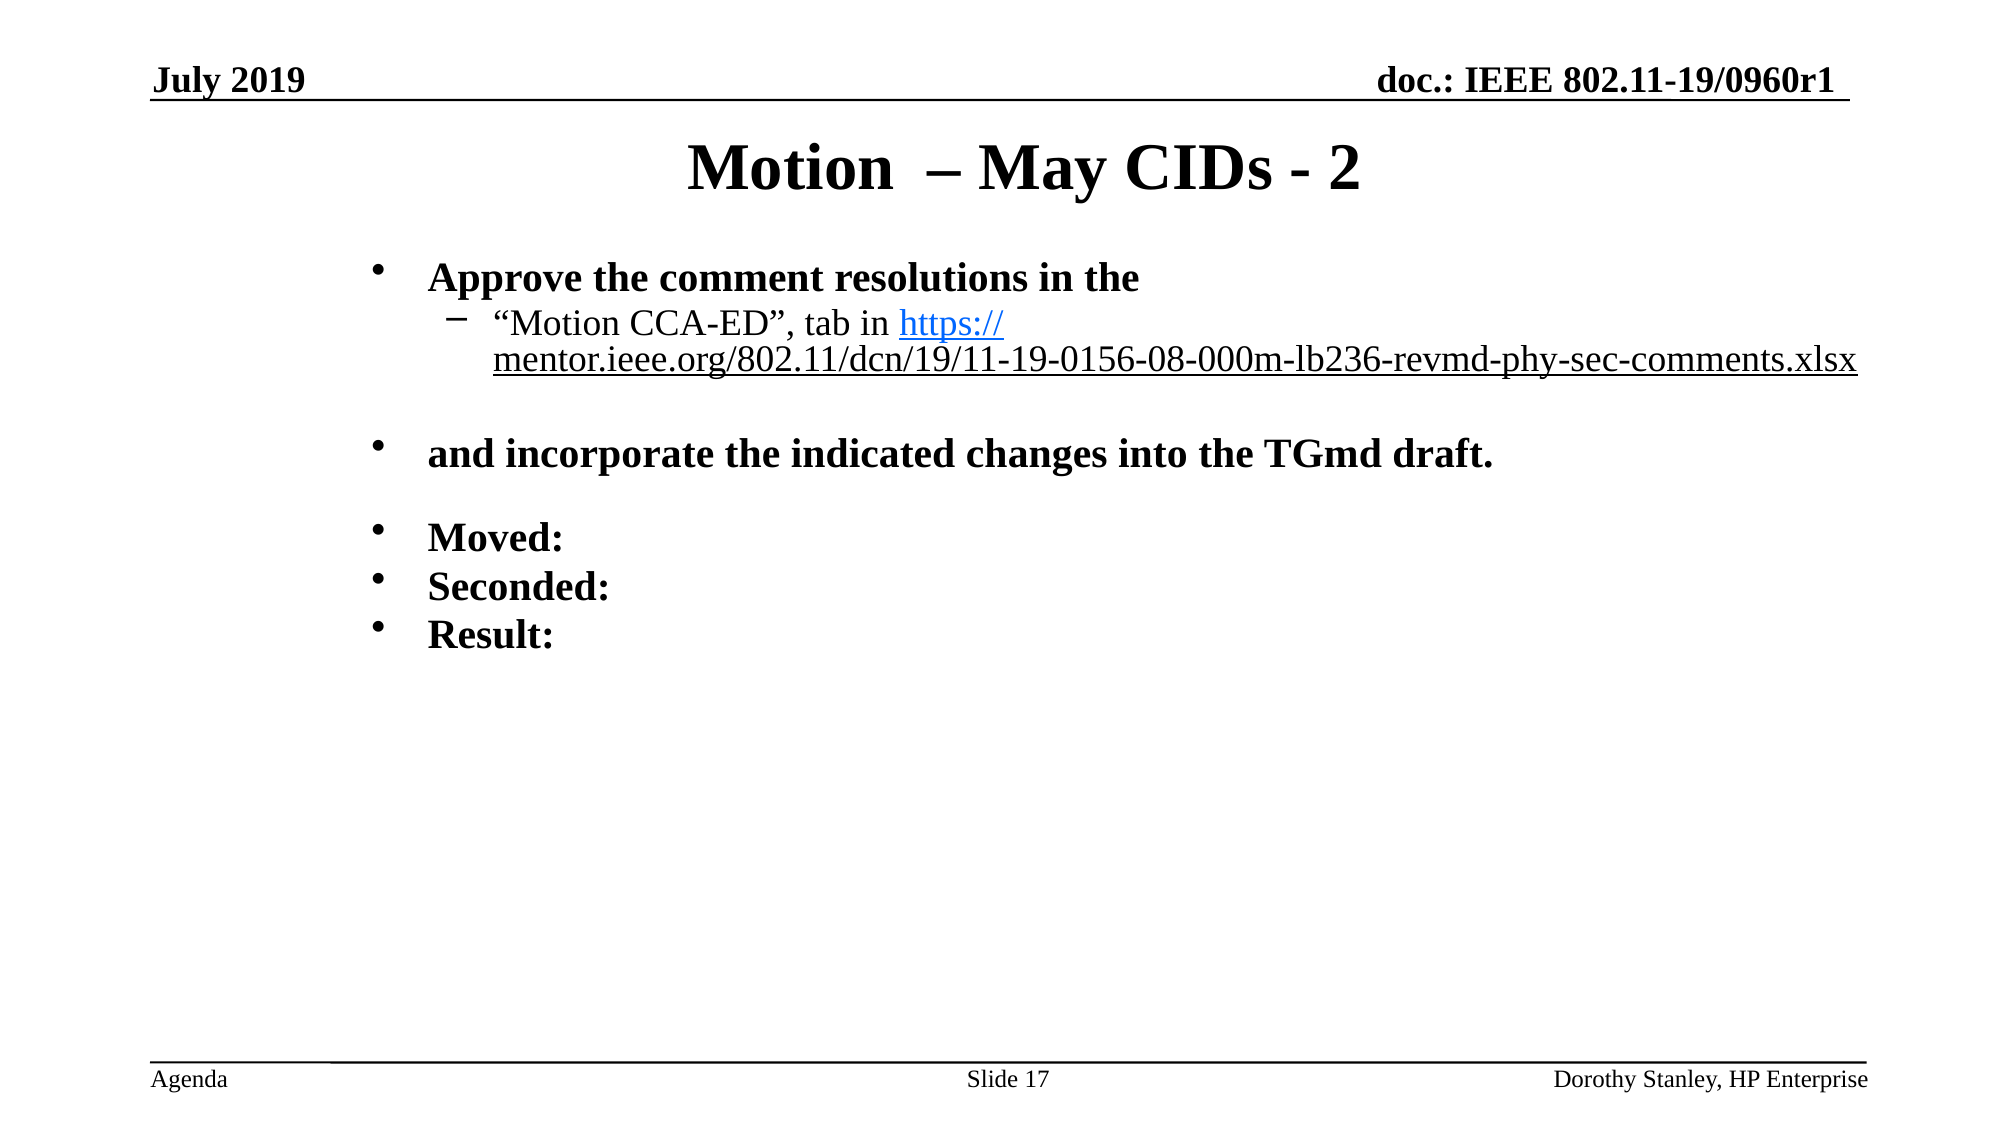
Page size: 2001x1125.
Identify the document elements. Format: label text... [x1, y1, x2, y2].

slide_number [152, 54, 567, 100]
title Motion – May CIDs - 2 [200, 75, 1850, 250]
slide_number Slide 17 [966, 1062, 1051, 1093]
footer Dorothy Stanley, HP Enterprise [1549, 1062, 1869, 1093]
list Approve the comment resolutions in the “Motion CCA-ED”, tab in https://mentor.ieee.org/802.11/dcn/19/11-19-0156-08-000m-lb236-revmd-phy-sec-comments.xlsx and incorporate the indicated changes into the TGmd draft. Moved: Seconded: Result: [356, 251, 1911, 1002]
